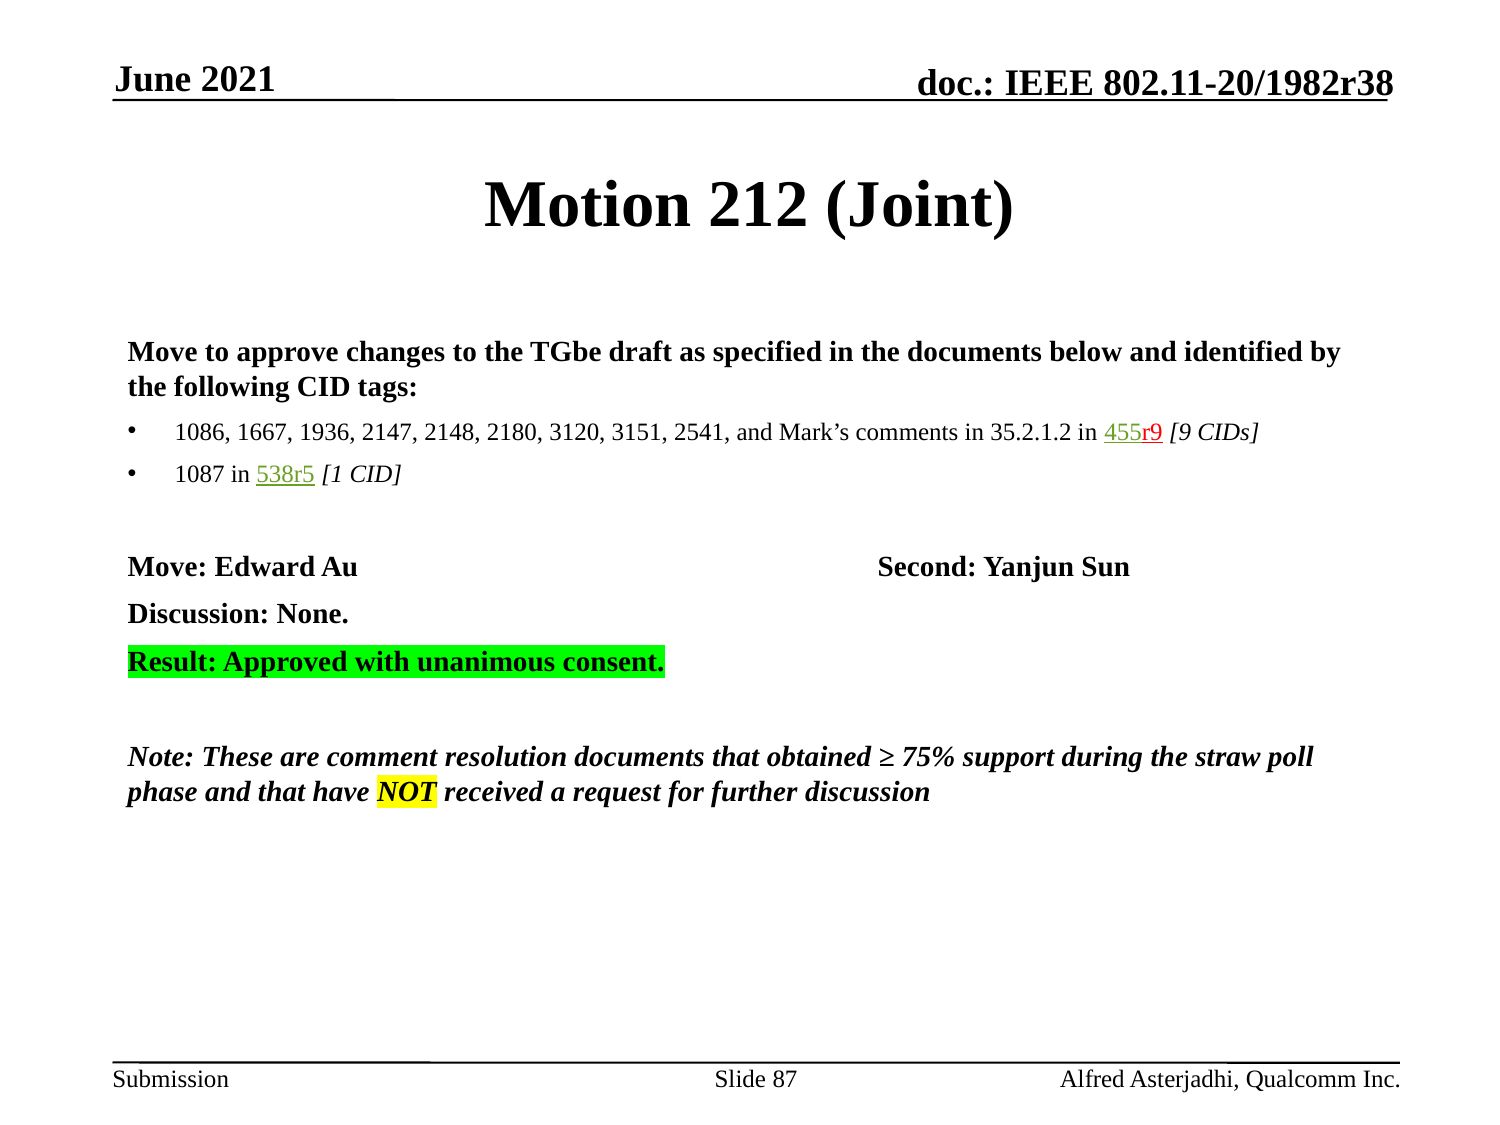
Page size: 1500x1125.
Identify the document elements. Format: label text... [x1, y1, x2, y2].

slide_number Slide 87 [712, 1061, 800, 1123]
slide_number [114, 54, 423, 100]
list Move to approve changes to the TGbe draft as specified in the documents below and identified by the following CID tags: 1086, 1667, 1936, 2147, 2148, 2180, 3120, 3151, 2541, and Mark’s comments in 35.2.1.2 in 455r9 [9 CIDs] 1087 in 538r5 [1 CID] Move: Edward Au Second: Yanjun Sun Discussion: None. Result: Approved with unanimous consent. Note: These are comment resolution documents that obtained ≥ 75% support during the straw poll phase and that have NOT received a request for further discussion [112, 324, 1388, 1063]
title Motion 212 (Joint) [112, 112, 1388, 288]
footer Alfred Asterjadhi, Qualcomm Inc. [878, 1061, 1402, 1093]
